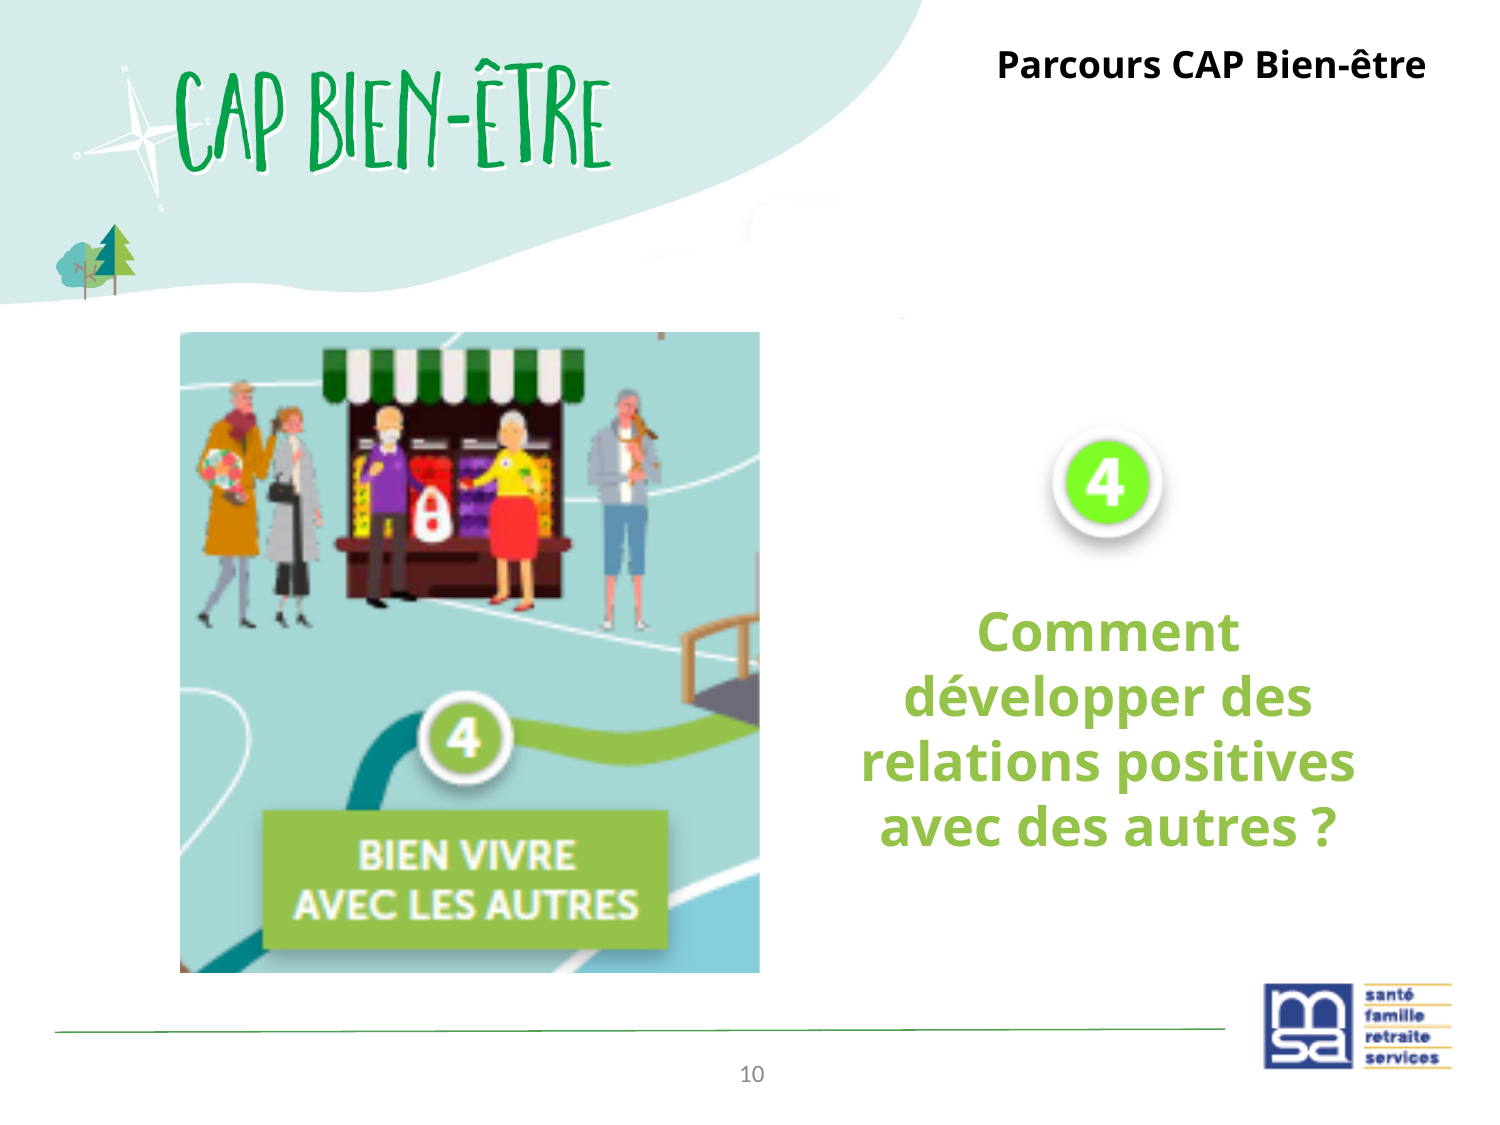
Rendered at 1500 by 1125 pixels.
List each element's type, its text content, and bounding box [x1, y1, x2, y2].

picture [1250, 929, 1476, 1125]
text_box Comment développer des relations positives avec des autres ? [842, 590, 1375, 865]
picture [1030, 415, 1188, 575]
text_box 10 [54, 1042, 1245, 1103]
picture [0, 0, 941, 320]
text_box Parcours CAP Bien-être [968, 34, 1455, 94]
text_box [54, 1028, 1226, 1033]
slide_number – 10 [560, 1027, 1245, 1042]
picture [179, 331, 760, 974]
